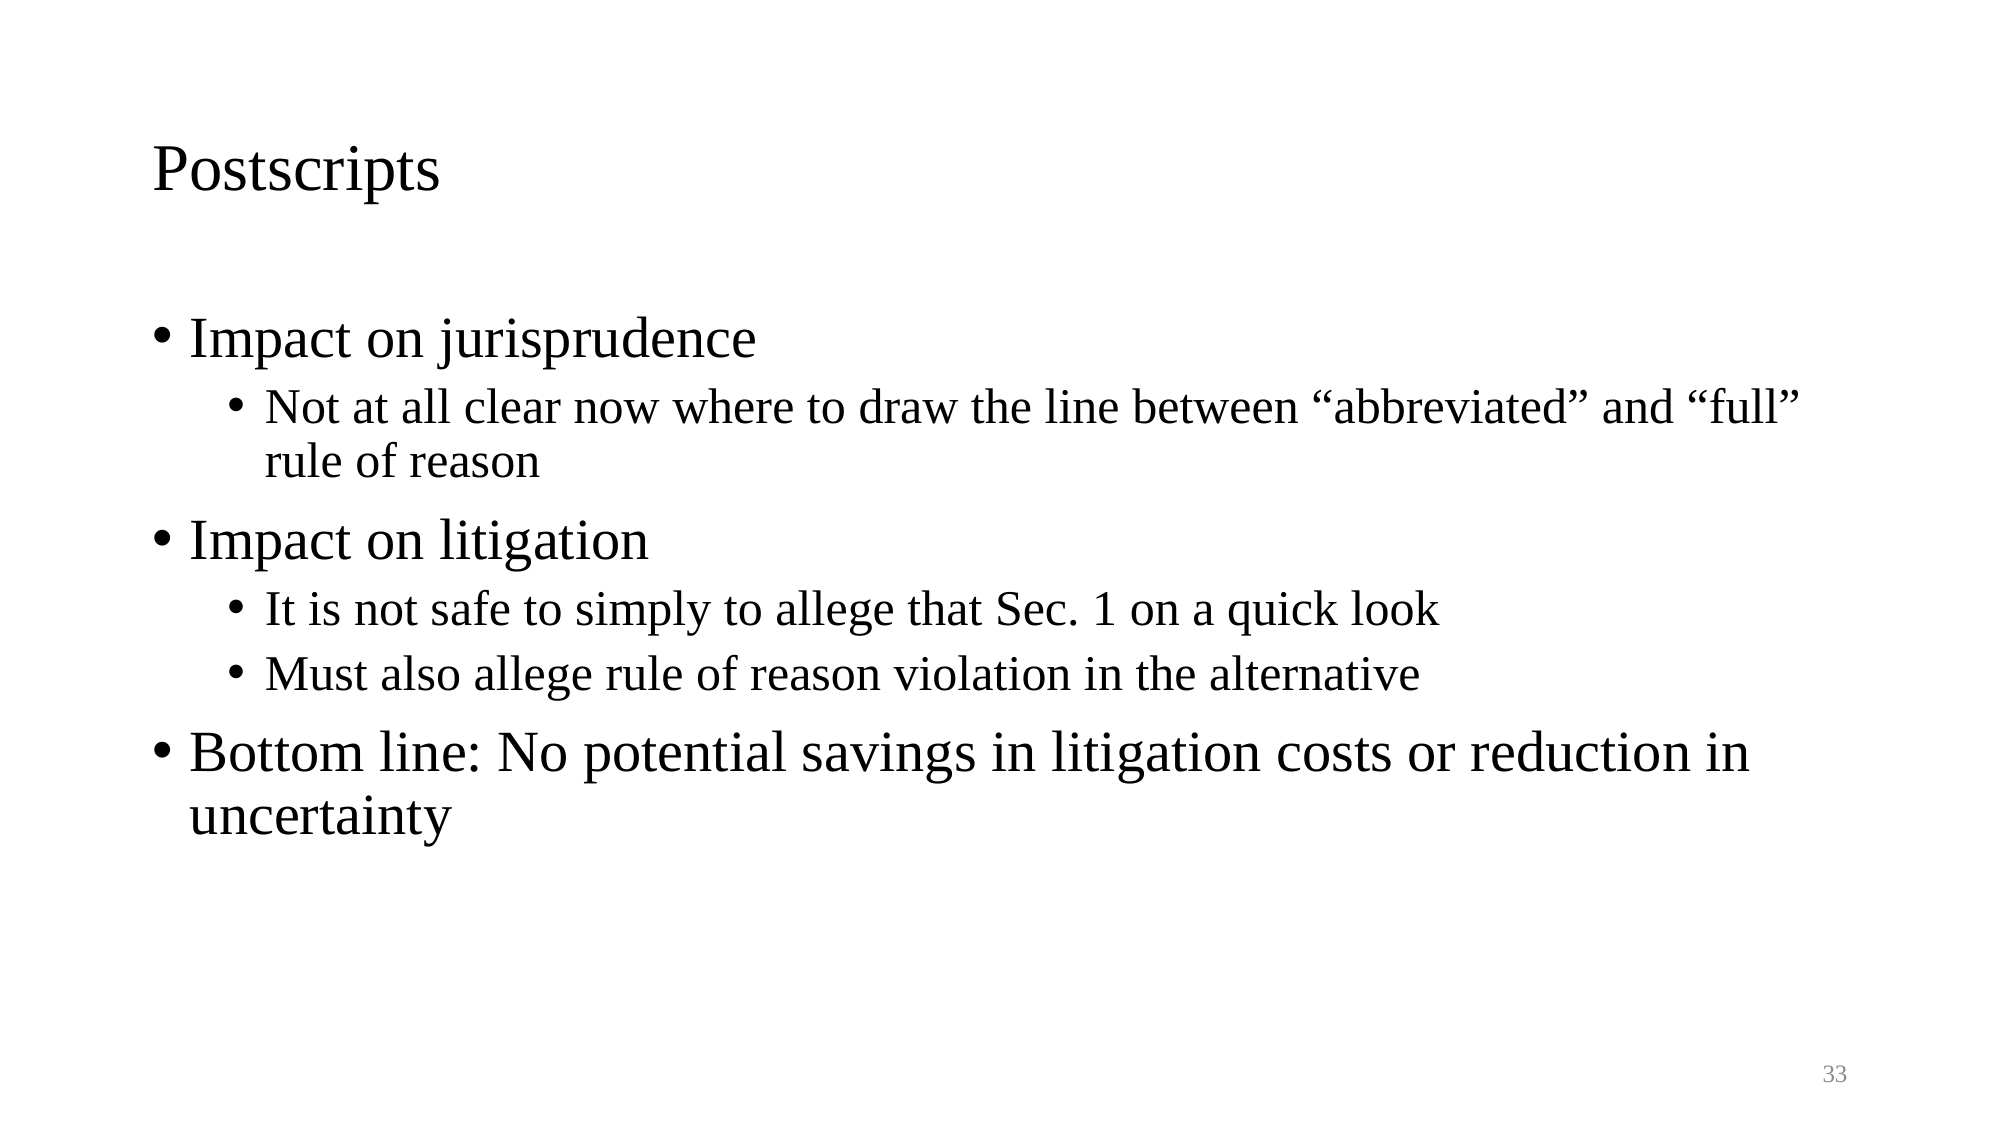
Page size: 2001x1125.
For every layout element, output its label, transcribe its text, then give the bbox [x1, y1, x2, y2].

slide_number 33 [1412, 1042, 1863, 1103]
list Impact on jurisprudence Not at all clear now where to draw the line between “abbreviated” and “full” rule of reason Impact on litigation It is not safe to simply to allege that Sec. 1 on a quick look Must also allege rule of reason violation in the alternative Bottom line: No potential savings in litigation costs or reduction in uncertainty [137, 299, 1863, 1014]
title Postscripts [137, 59, 1863, 278]
